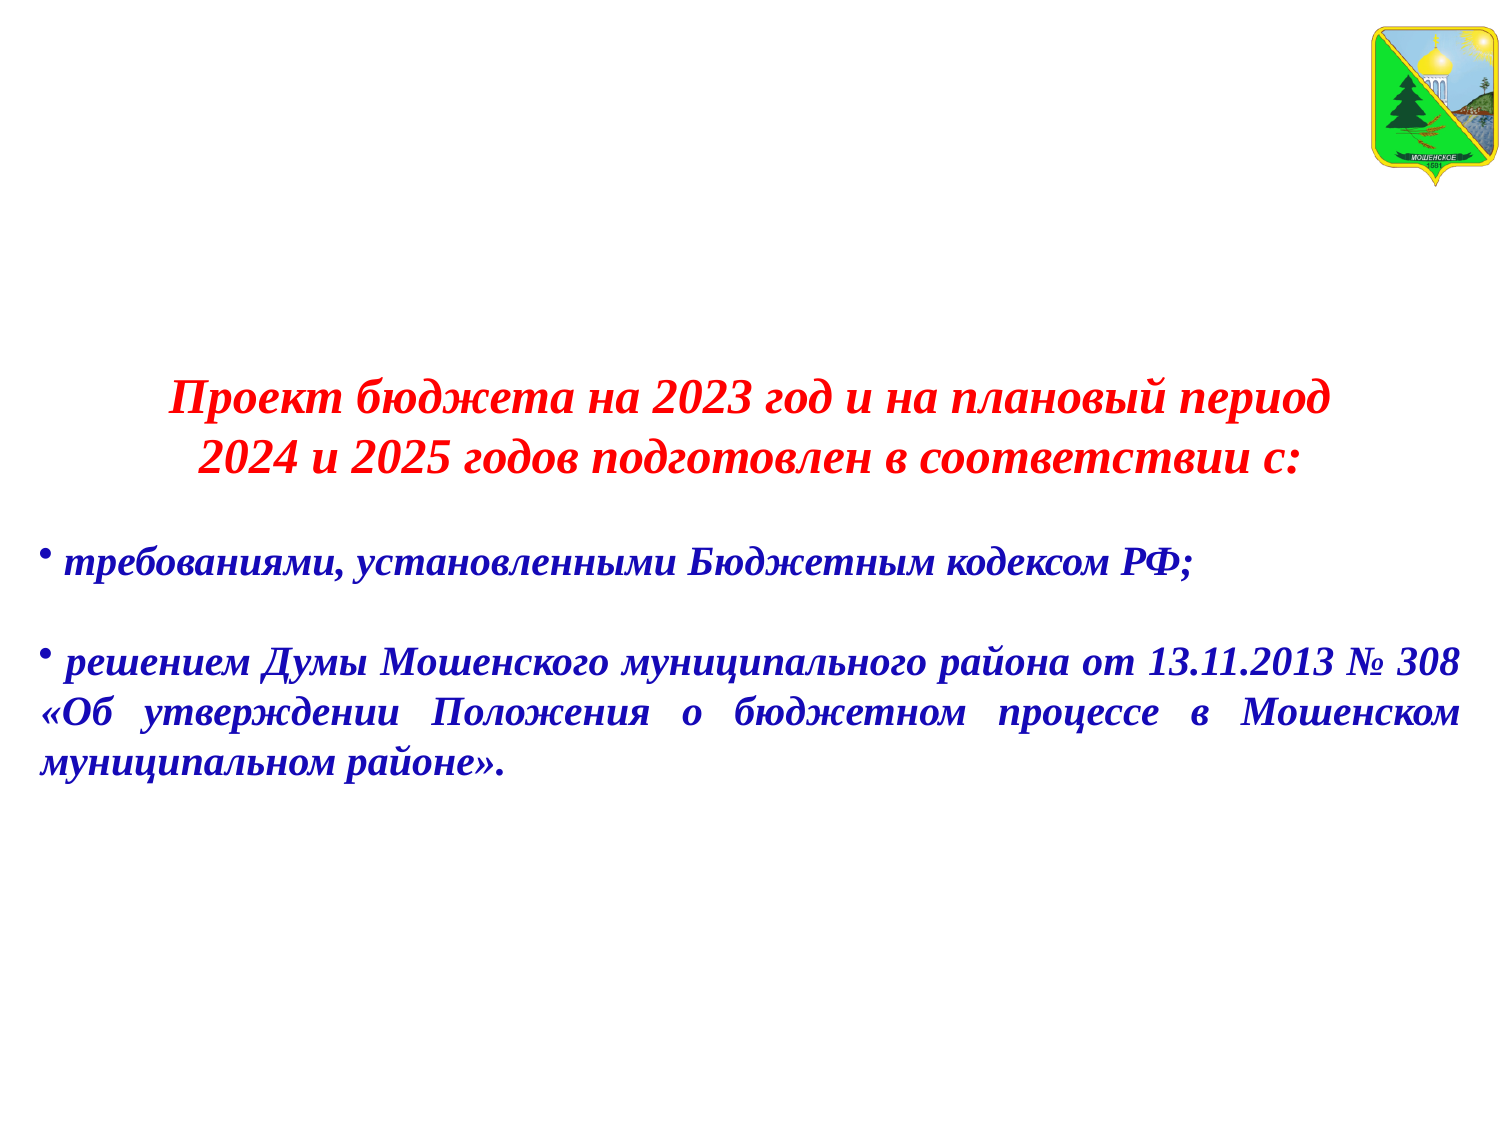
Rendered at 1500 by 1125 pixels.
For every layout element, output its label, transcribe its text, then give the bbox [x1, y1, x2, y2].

picture [1369, 23, 1500, 188]
text_box Проект бюджета на 2023 год и на плановый период 2024 и 2025 годов подготовлен в соответствии с: требованиями, установленными Бюджетным кодексом РФ; решением Думы Мошенского муниципального района от 13.11.2013 № 308 «Об утверждении Положения о бюджетном процессе в Мошенском муниципальном районе». [38, 363, 1462, 885]
